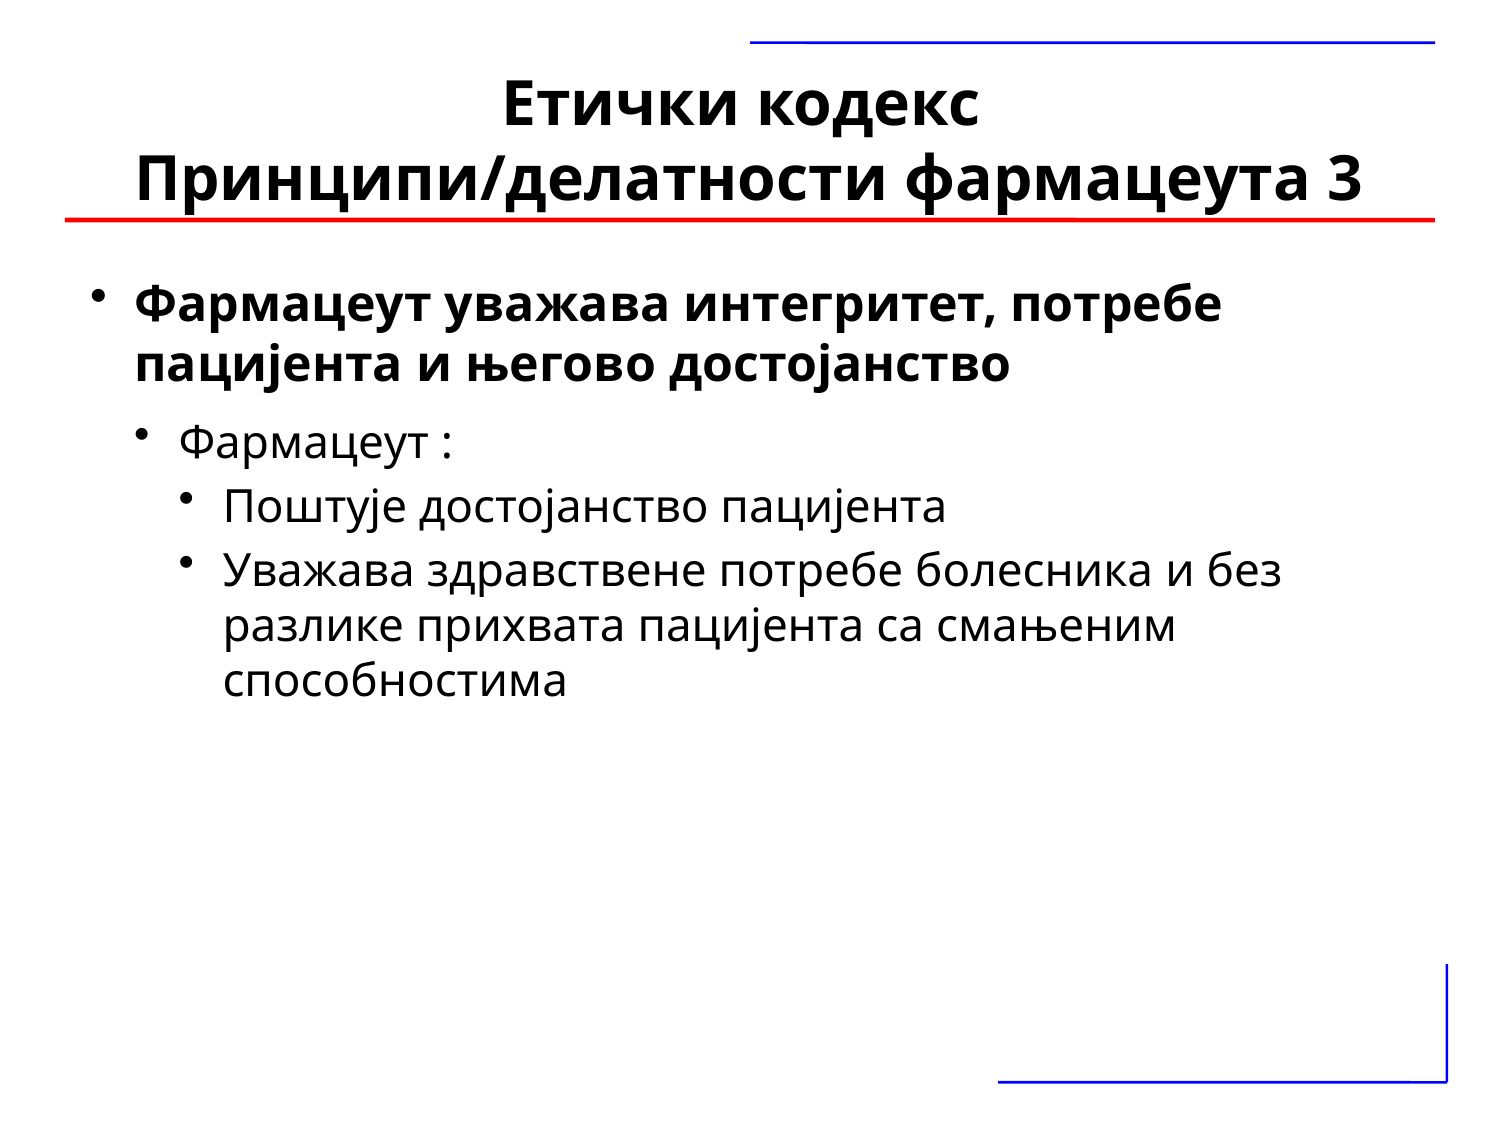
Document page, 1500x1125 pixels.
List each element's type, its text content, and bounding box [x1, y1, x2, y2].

text_box Етички кодекс Принципи/делатности фармацеута 3 [75, 20, 1424, 220]
list Фармацеут уважава интегритет, потребе пацијента и његово достојанство Фармацеут : Поштује достојанство пацијента Уважава здравствене потребе болесника и без разлике прихвата пацијента са смањеним способностима [74, 263, 1426, 988]
